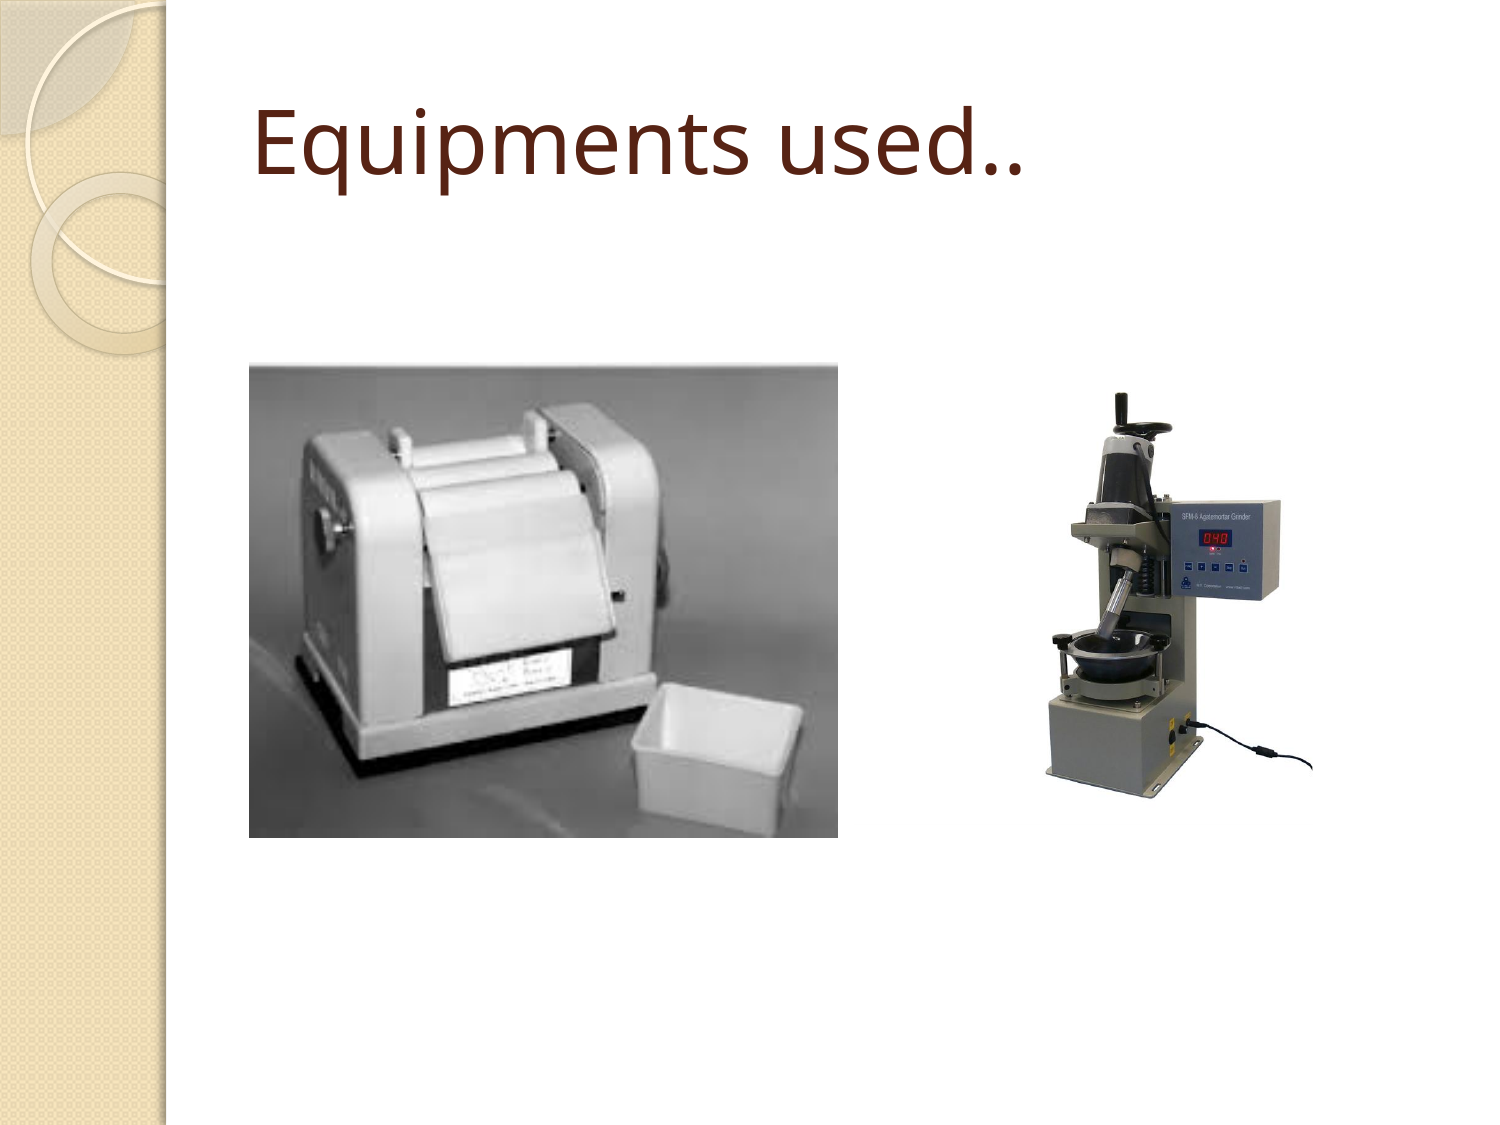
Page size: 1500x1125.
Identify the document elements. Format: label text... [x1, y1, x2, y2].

title Equipments used.. [235, 45, 1466, 233]
picture [849, 362, 1313, 826]
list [249, 362, 838, 838]
